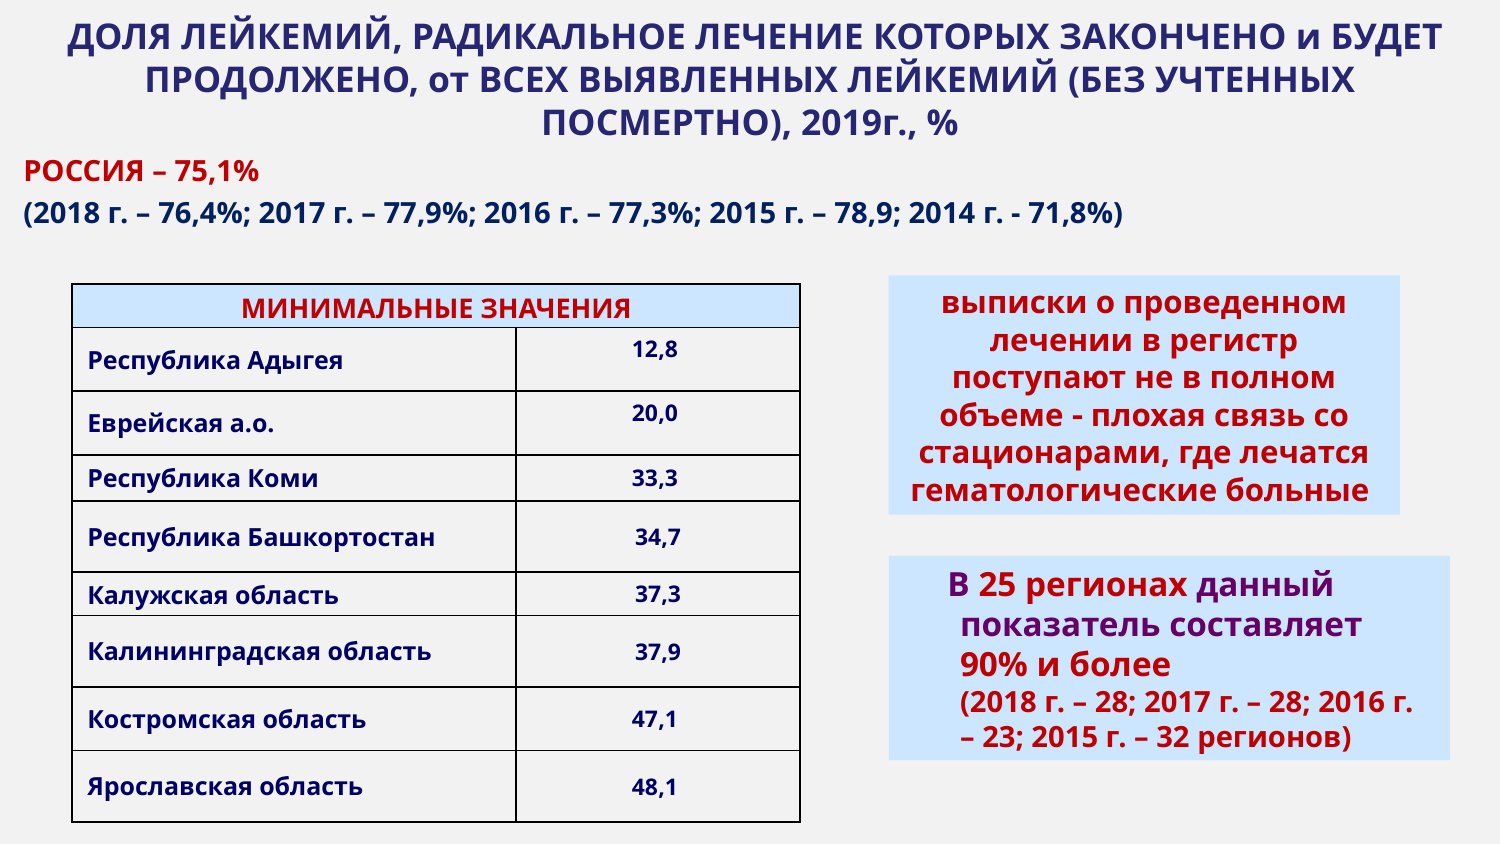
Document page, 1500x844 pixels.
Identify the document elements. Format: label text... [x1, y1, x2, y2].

table_cell Калининградская область [73, 616, 515, 686]
text_box ДОЛЯ ЛЕЙКЕМИЙ, РАДИКАЛЬНОЕ ЛЕЧЕНИЕ КОТОРЫХ ЗАКОНЧЕНО и БУДЕТ ПРОДОЛЖЕНО, от ВСЕХ ВЫЯВЛЕННЫХ ЛЕЙКЕМИЙ (БЕЗ УЧТЕННЫХ ПОСМЕРТНО), 2019г., % [0, 0, 1500, 150]
table_cell Республика Адыгея [73, 328, 515, 390]
text_box выписки о проведенном лечении в регистр поступают не в полном объеме  плохая связь со стационарами, где лечатся гематологические больные [888, 275, 1400, 515]
table_cell 20,0 [517, 392, 799, 454]
table_cell Костромская область [73, 688, 515, 750]
table_cell Республика Башкортостан [73, 502, 515, 571]
table_header МИНИМАЛЬНЫЕ ЗНАЧЕНИЯ [73, 285, 799, 327]
table_cell Калужская область [73, 573, 515, 615]
table_cell 48,1 [517, 751, 799, 821]
text_box РОССИЯ – 75,1% (2018 г. – 76,4%; 2017 г. – 77,9%; 2016 г. – 77,3%; 2015 г. – 78,9; 2014 г. - 71,8%) [8, 138, 1447, 237]
table_cell Ярославская область [73, 751, 515, 821]
table_cell Республика Коми [73, 456, 515, 500]
table_cell 33,3 [517, 456, 799, 500]
table_cell 47,1 [517, 688, 799, 750]
table_cell 12,8 [517, 328, 799, 390]
table_cell 37,9 [517, 616, 799, 686]
table_cell 37,3 [517, 573, 799, 615]
table_cell Еврейская а.о. [73, 392, 515, 454]
text_box В 25 регионах данный показатель составляет 90% и более (2018 г. – 28; 2017 г. – 28; 2016 г. – 23; 2015 г. – 32 регионов) [888, 555, 1450, 761]
table_cell 34,7 [517, 502, 799, 571]
